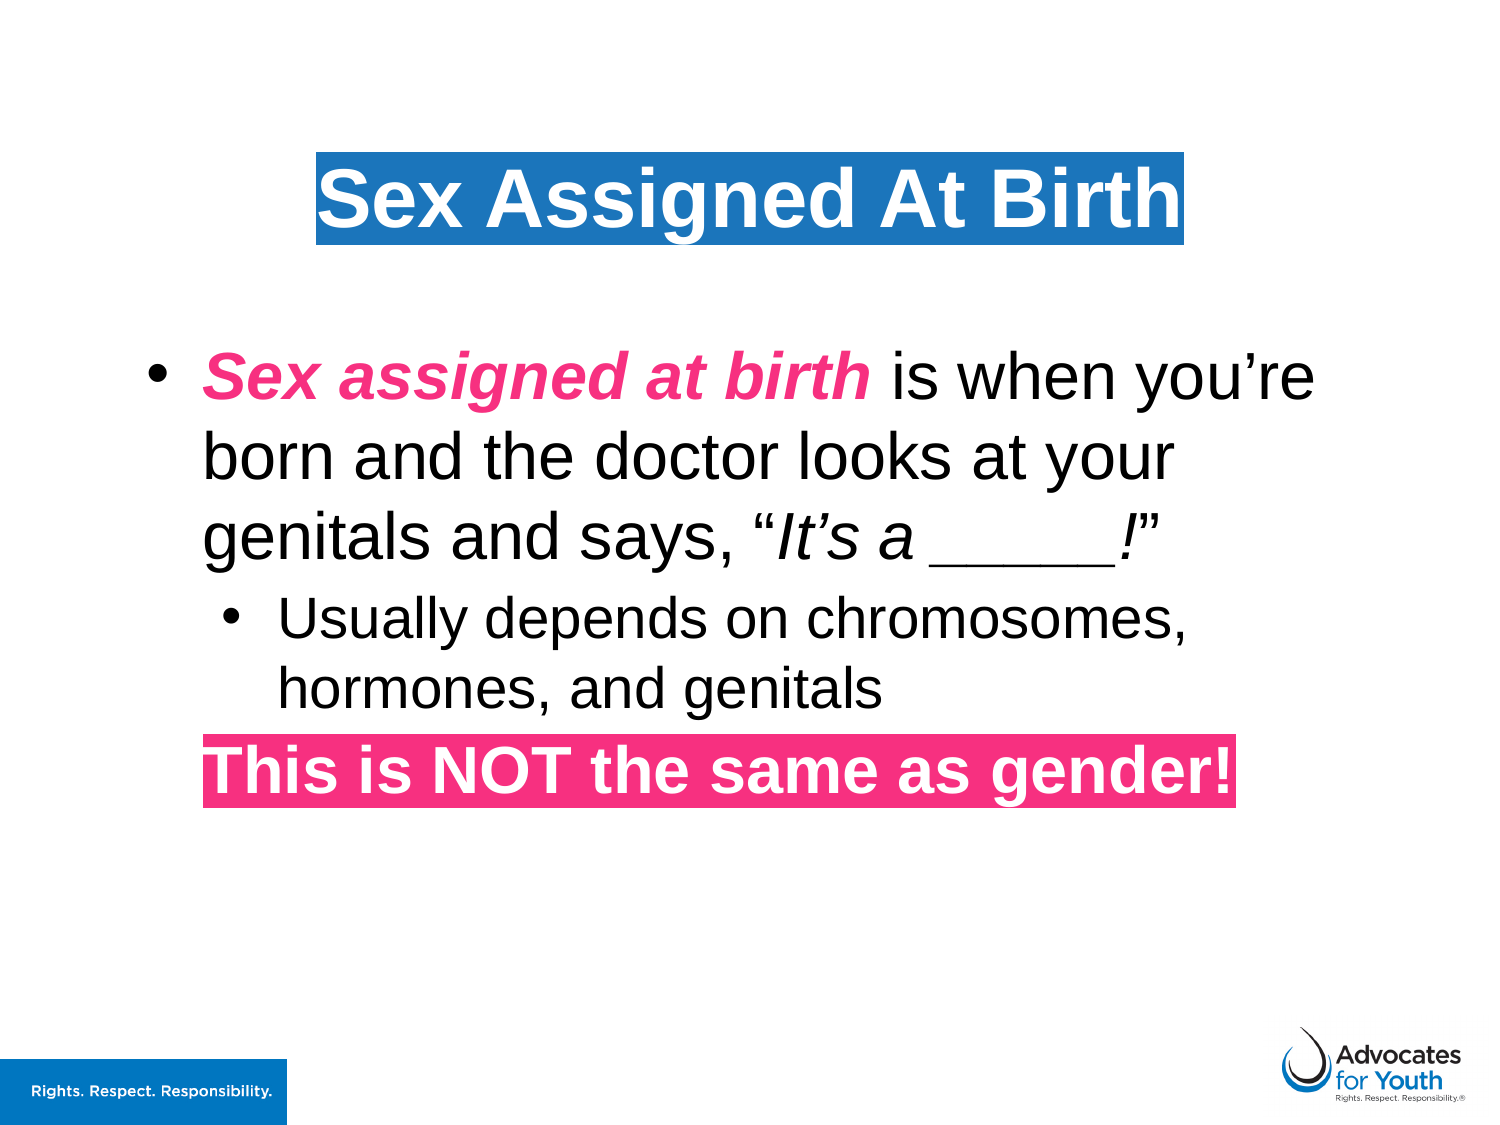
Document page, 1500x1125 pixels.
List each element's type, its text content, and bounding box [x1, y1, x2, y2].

picture [0, 1059, 287, 1125]
list Sex assigned at birth is when you’re born and the doctor looks at your genitals and says, “It’s a _____!” Usually depends on chromosomes, hormones, and genitals This is NOT the same as gender! [112, 324, 1388, 1000]
title Sex Assigned At Birth [112, 99, 1388, 288]
picture [1263, 1015, 1489, 1117]
